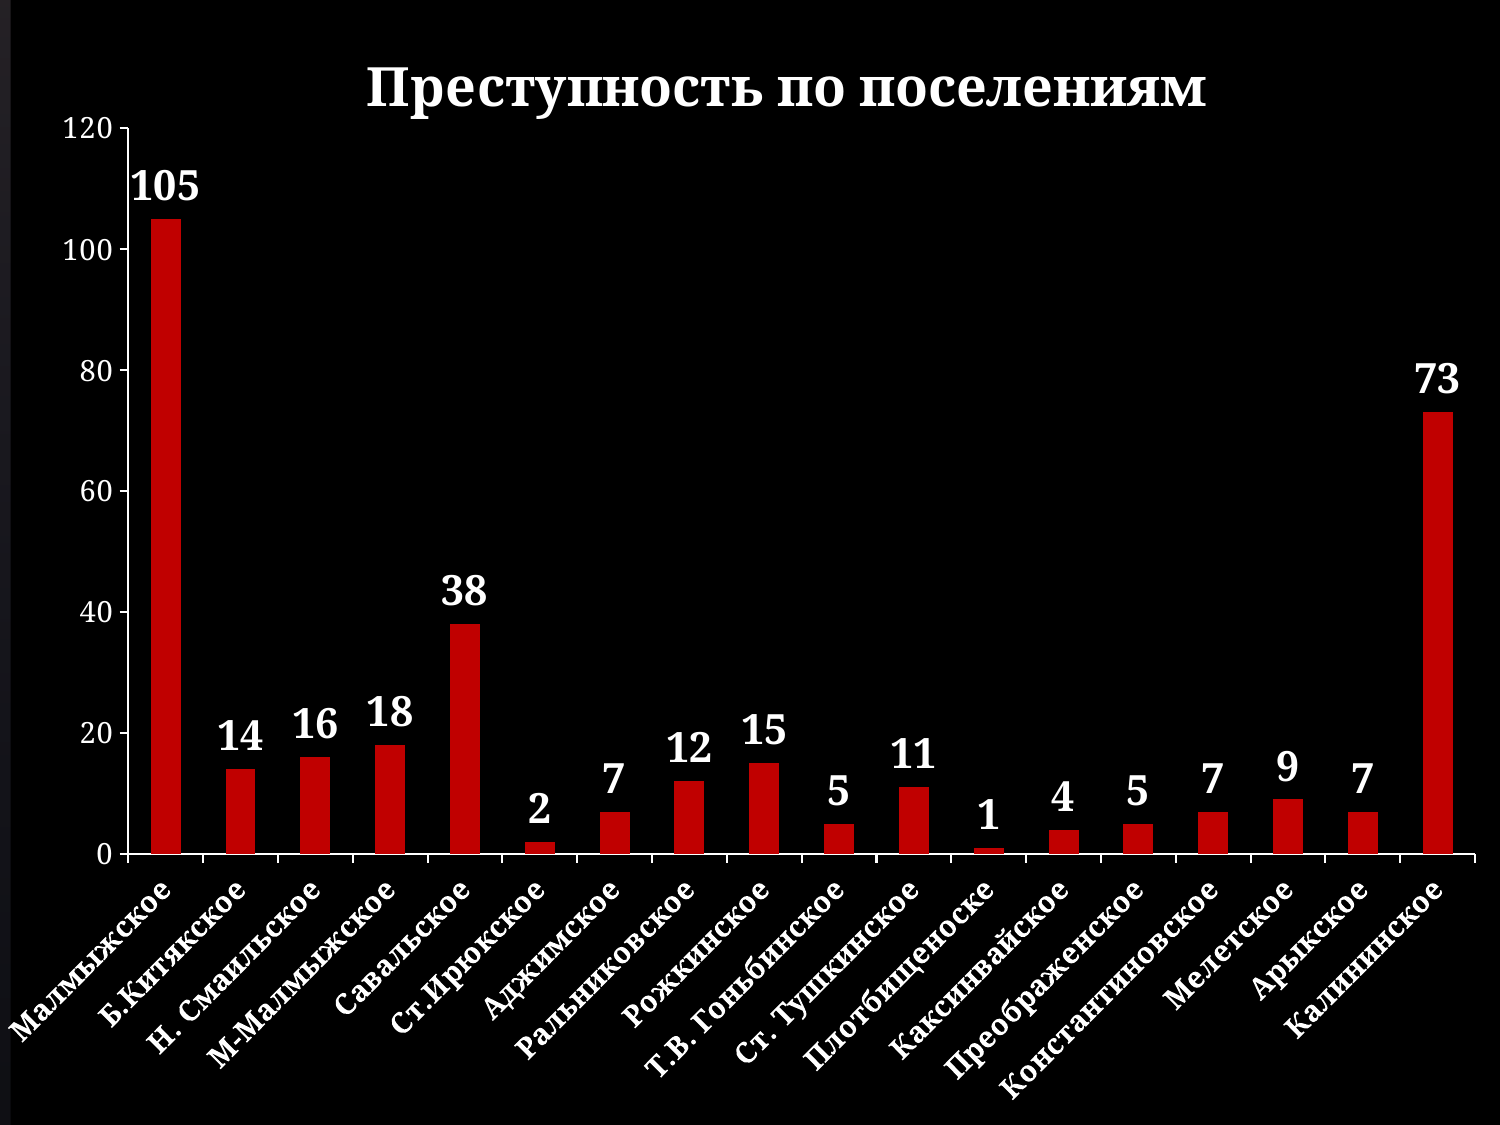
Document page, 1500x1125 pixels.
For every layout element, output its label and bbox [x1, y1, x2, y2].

chart [0, 0, 1500, 1125]
